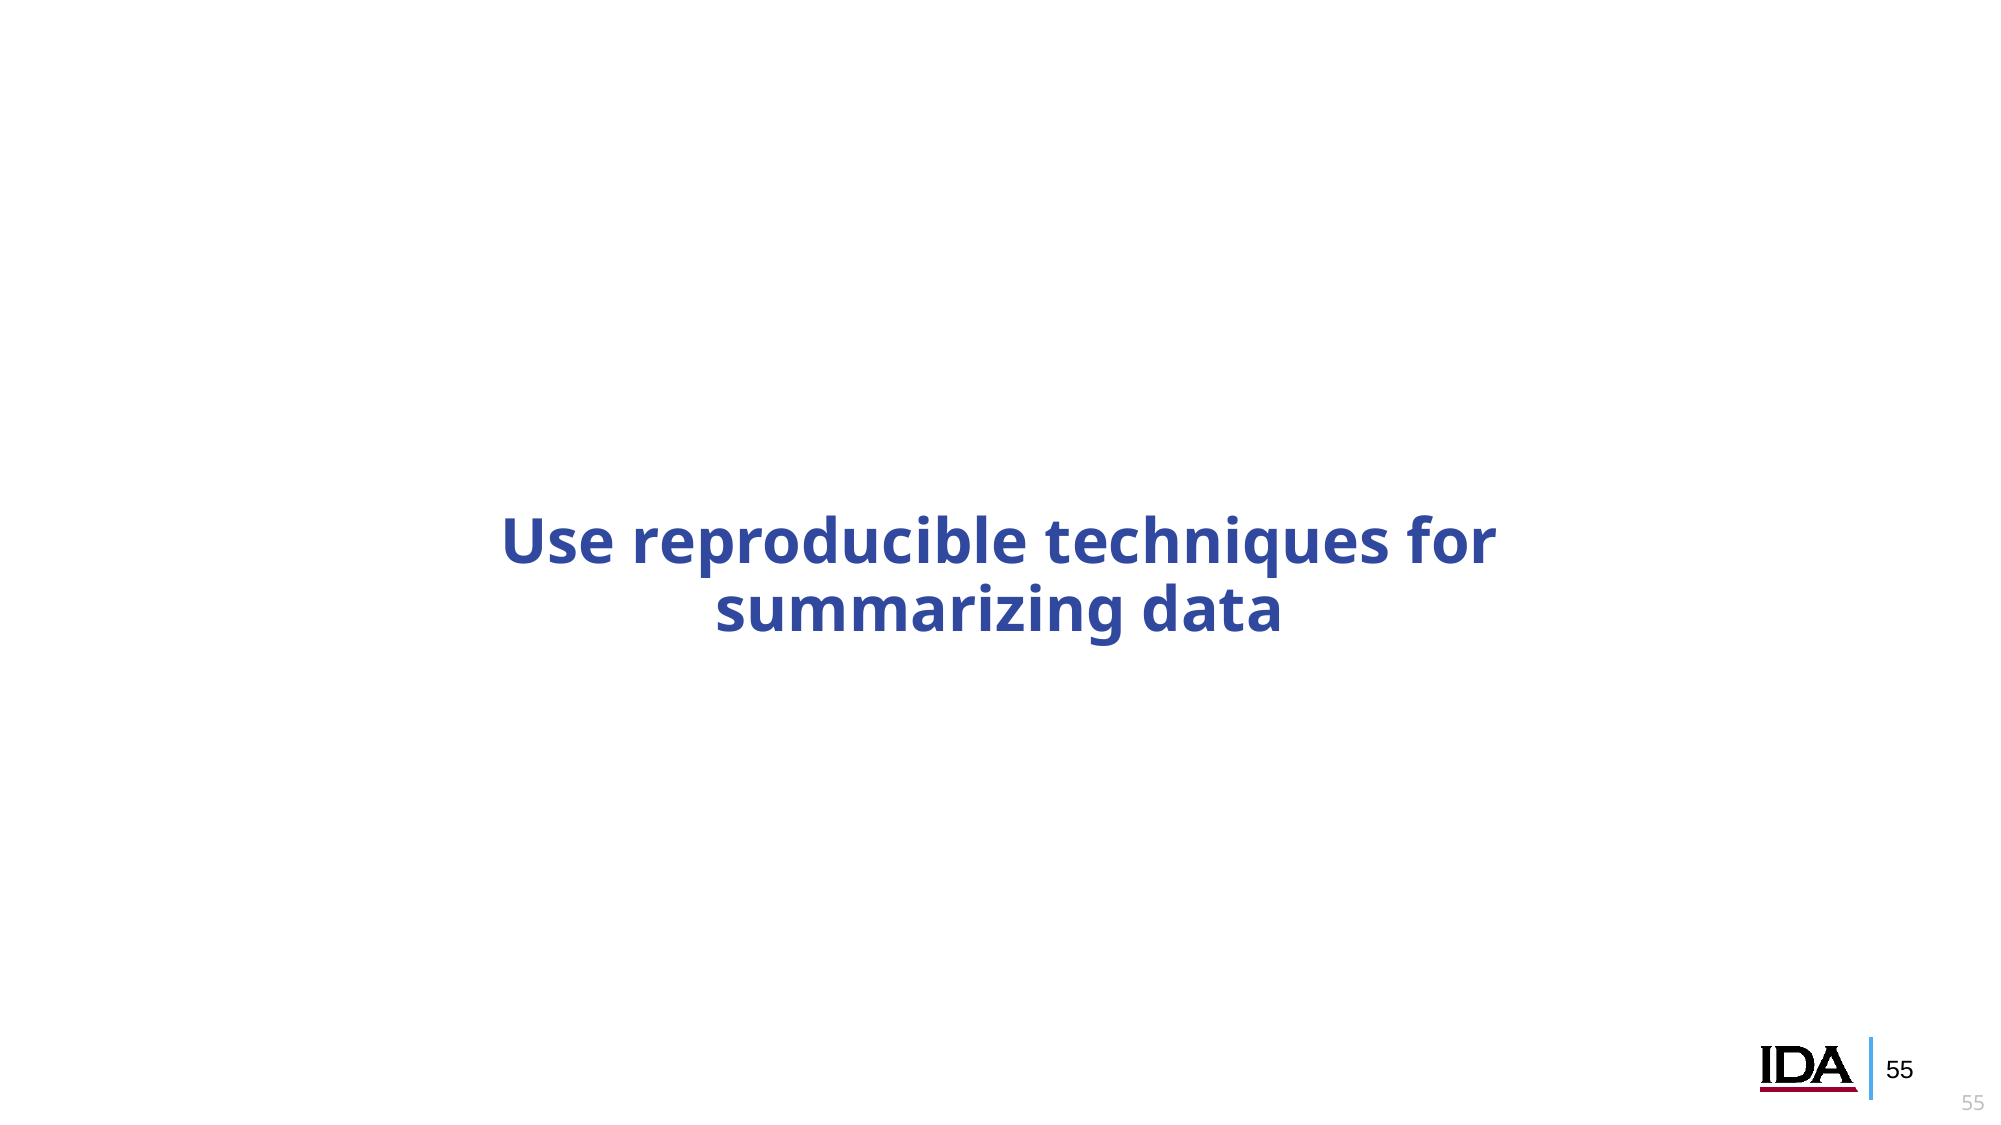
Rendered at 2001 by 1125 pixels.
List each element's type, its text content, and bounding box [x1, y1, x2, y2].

picture [1760, 1046, 1858, 1092]
list Use reproducible techniques for summarizing data [287, 502, 1713, 655]
slide_number 54 [1866, 1065, 2000, 1125]
